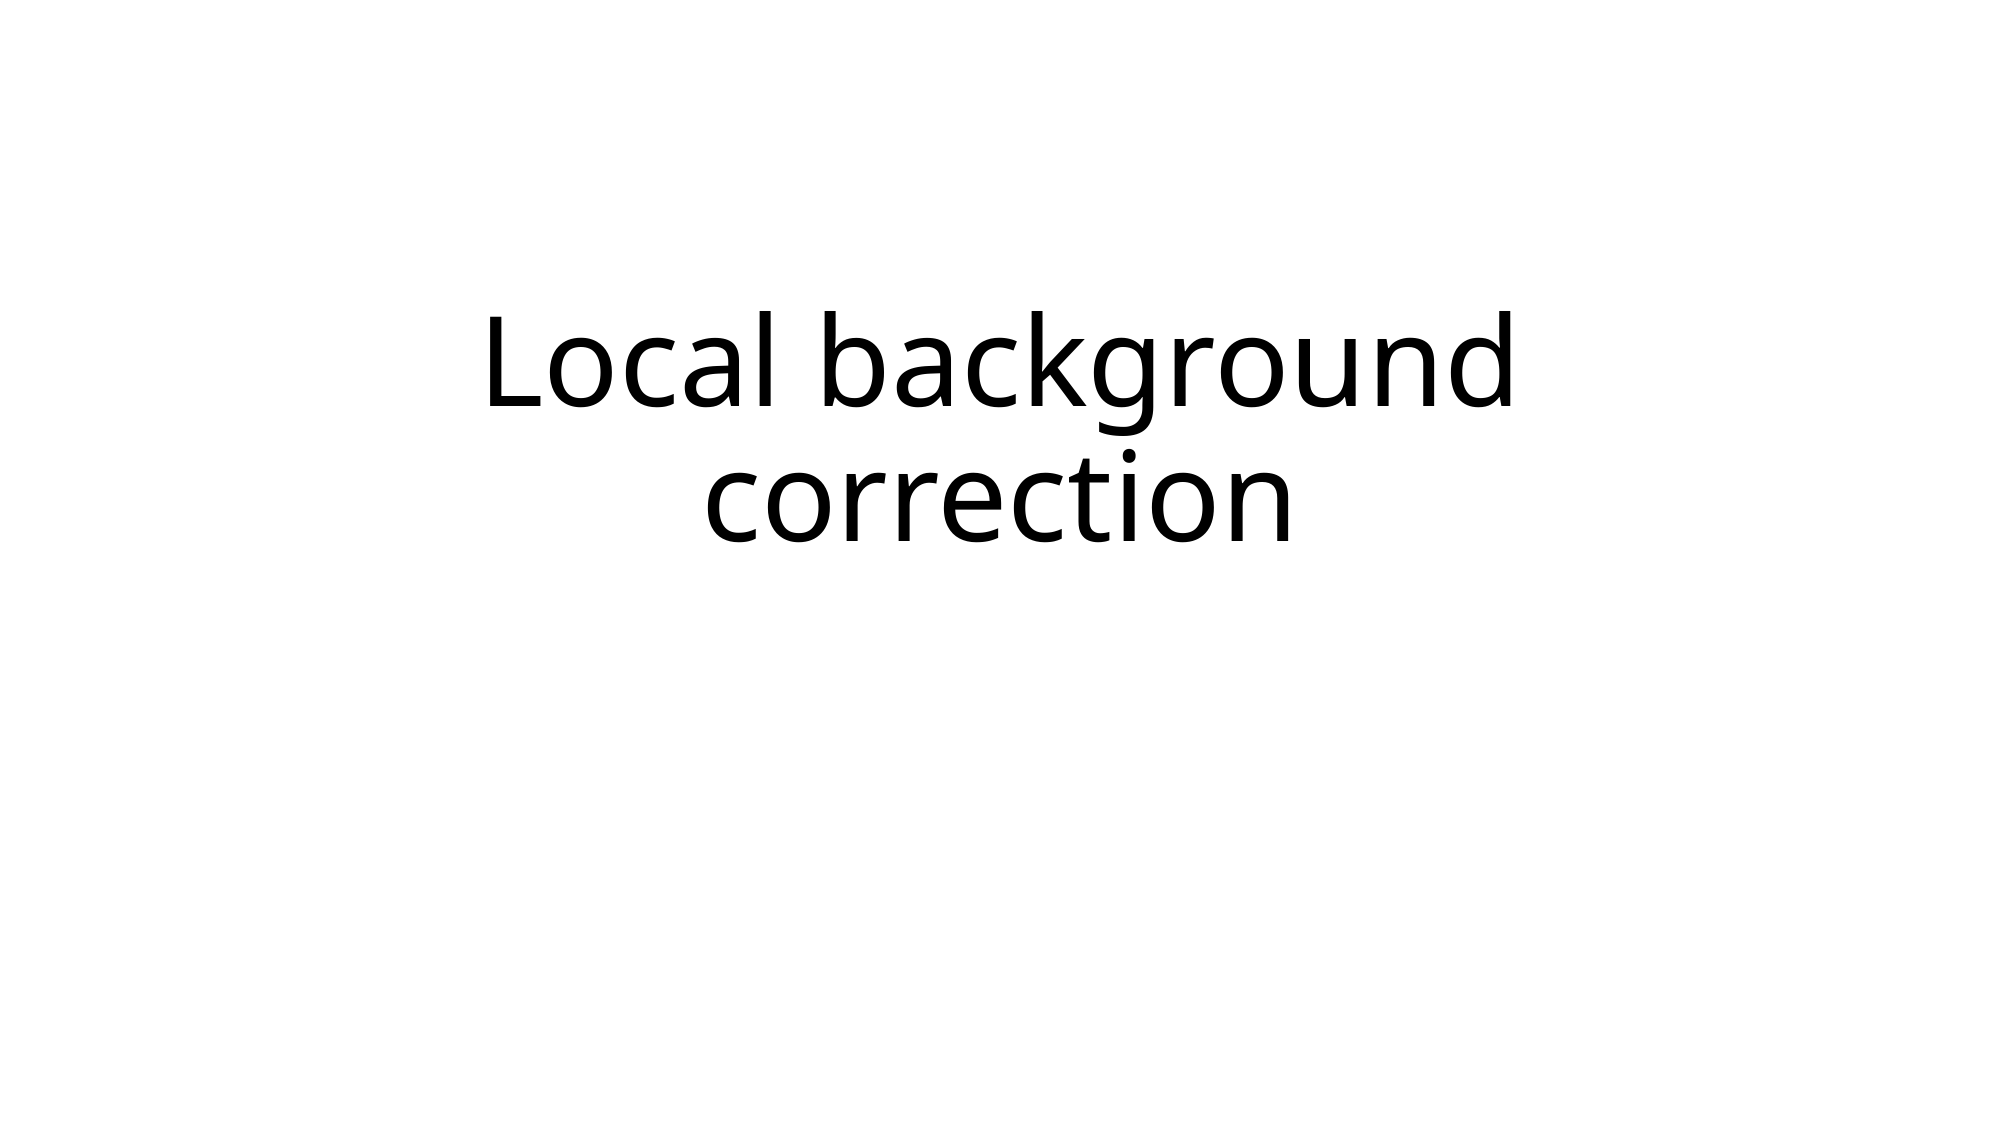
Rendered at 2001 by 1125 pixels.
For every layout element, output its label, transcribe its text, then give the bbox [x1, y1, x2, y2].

title Local background correction [249, 184, 1750, 576]
